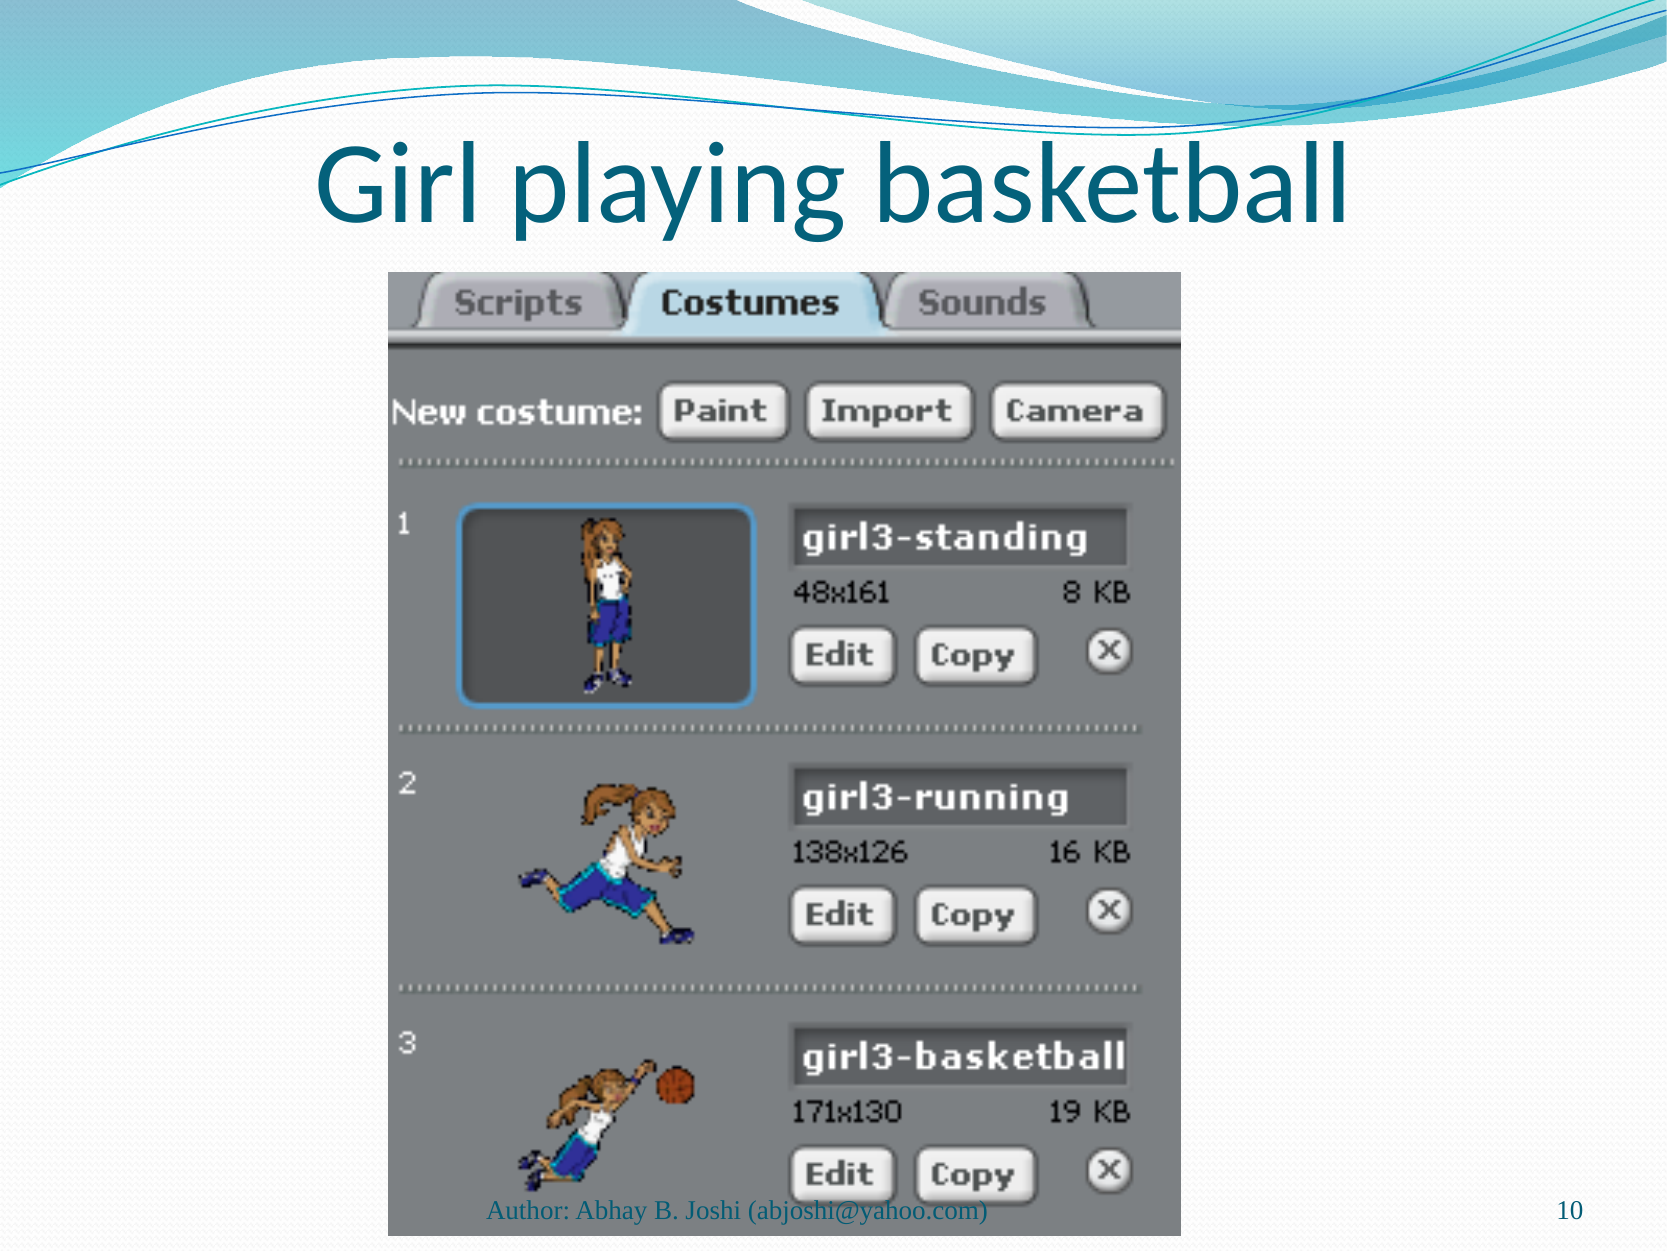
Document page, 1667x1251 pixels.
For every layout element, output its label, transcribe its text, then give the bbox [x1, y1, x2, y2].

slide_number 10 [1444, 1158, 1584, 1226]
picture [388, 272, 1181, 1237]
title Girl playing basketball [83, 37, 1584, 246]
